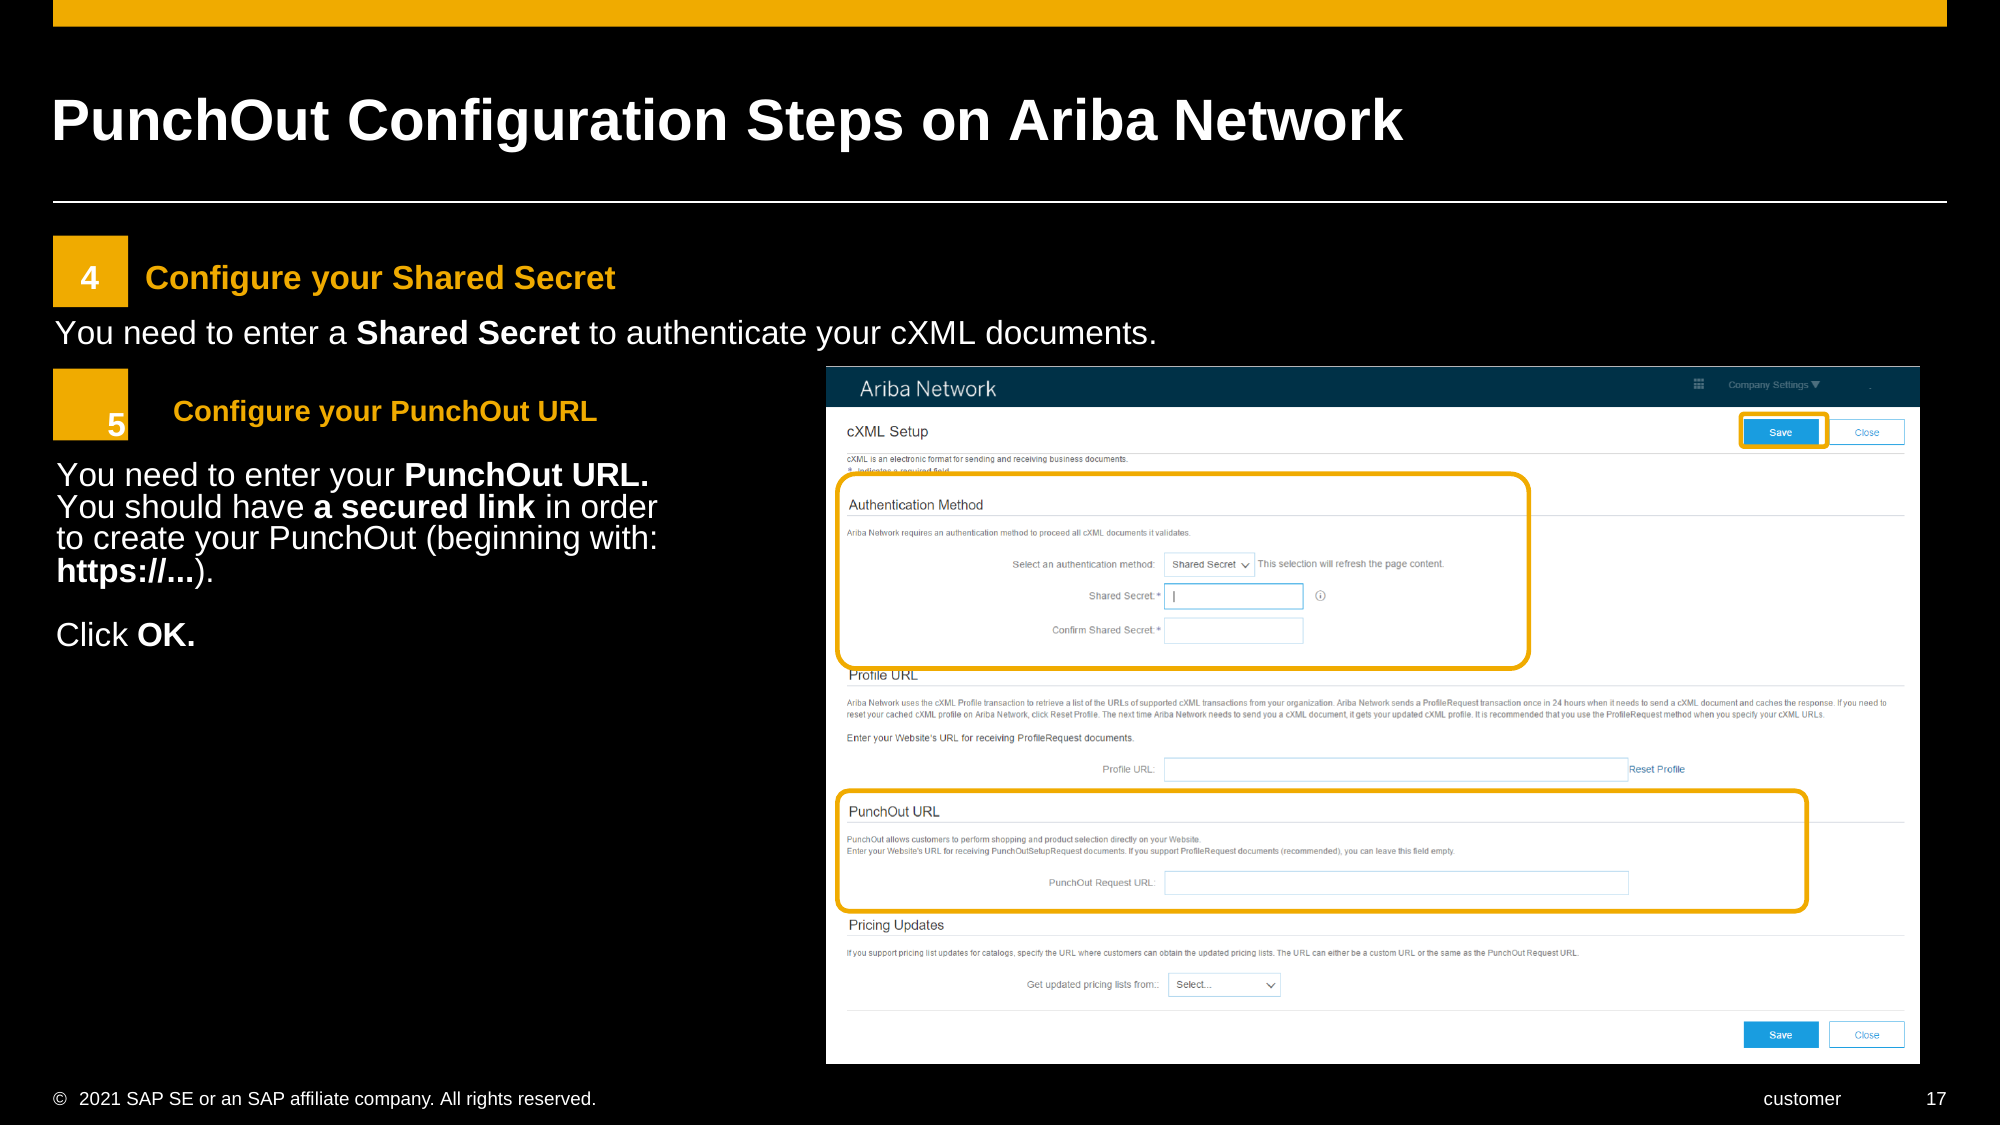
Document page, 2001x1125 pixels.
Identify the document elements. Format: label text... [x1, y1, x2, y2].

text_box You need to enter yourPunchOut URL. You should havea secured linkin order to create your PunchOut (beginning with: https://...). [56, 452, 660, 589]
text_box You need to enter aShared Secretto authenticate your cXML documents. [54, 311, 1158, 352]
text_box 5 Configure your PunchOut URL [107, 385, 598, 447]
picture [932, 388, 941, 393]
text_box [52, 368, 129, 441]
text_box 4 Configure your Shared Secret [80, 256, 617, 297]
text_box [52, 0, 1948, 27]
text_box [0, 0, 2000, 1125]
picture [925, 381, 929, 395]
text_box © 2021 SAP SE or an SAP affiliate company. All rights reserved. customer 17 [53, 1087, 1947, 1110]
picture [918, 381, 922, 395]
picture [825, 408, 1920, 1065]
picture [945, 382, 949, 396]
text_box [52, 235, 129, 308]
picture [889, 381, 895, 396]
text_box PunchOutConfigurationSteps on Ariba Network [51, 82, 1405, 153]
text_box ClickOK. [55, 612, 197, 653]
picture [987, 381, 993, 396]
